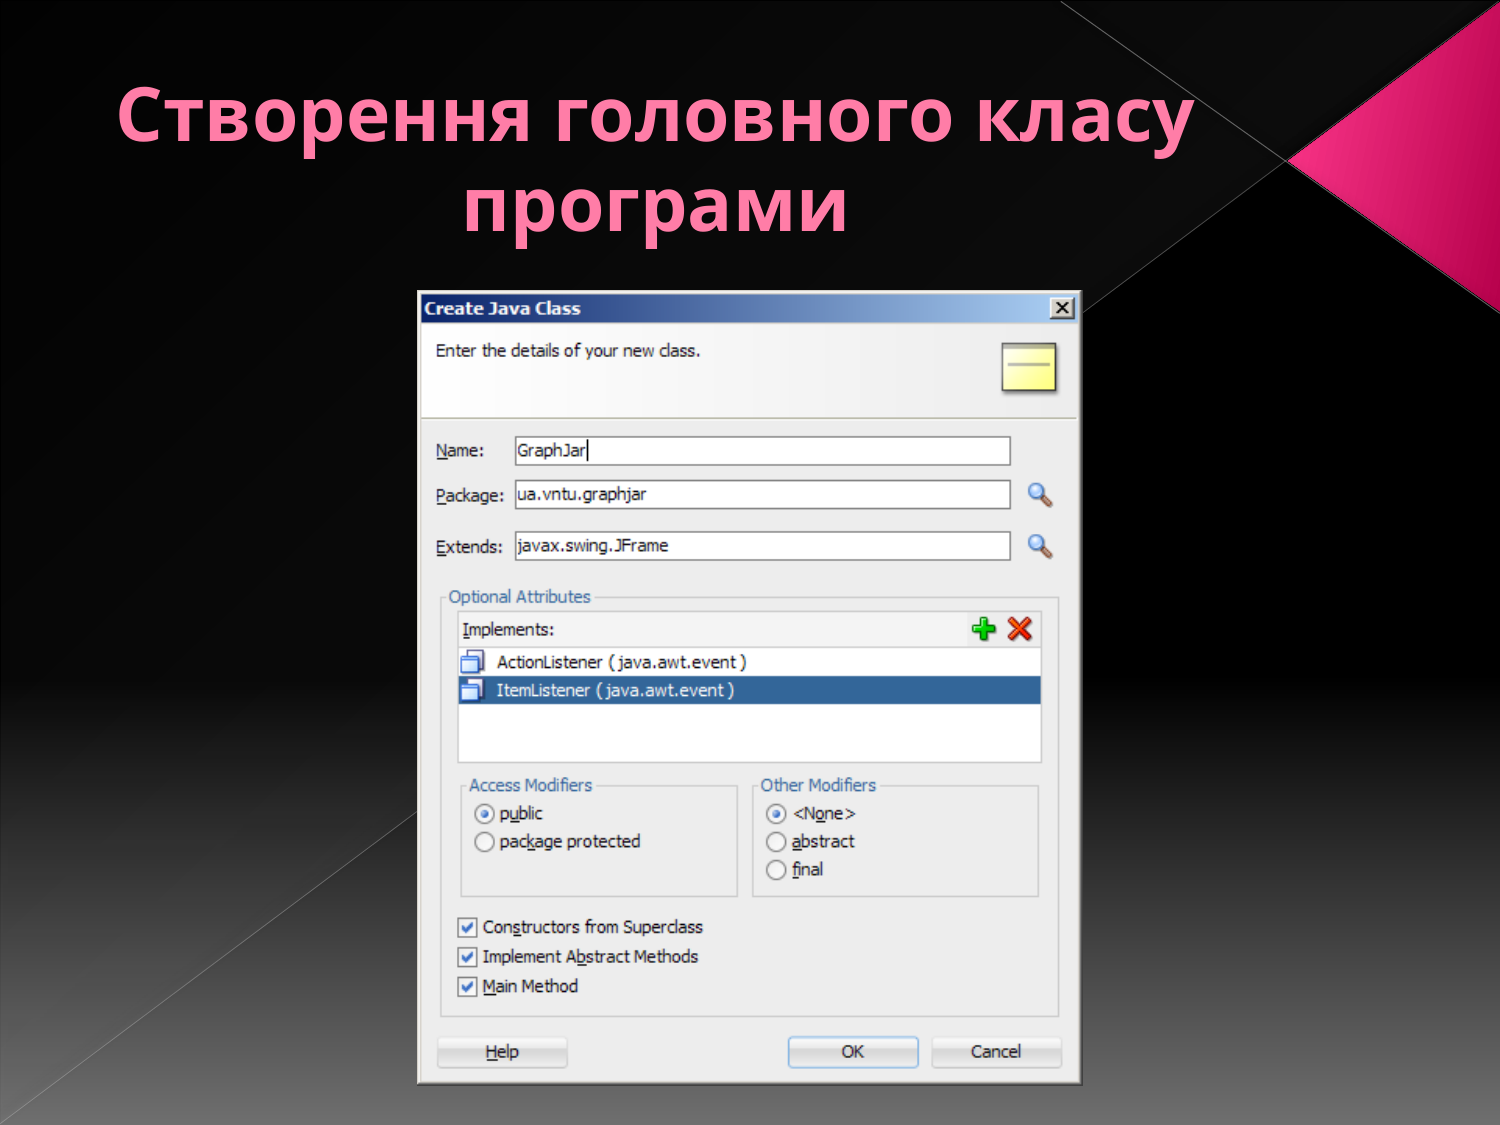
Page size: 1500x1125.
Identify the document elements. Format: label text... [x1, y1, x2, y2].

title Створення головного класу програми [62, 44, 1250, 268]
picture [417, 290, 1083, 1086]
